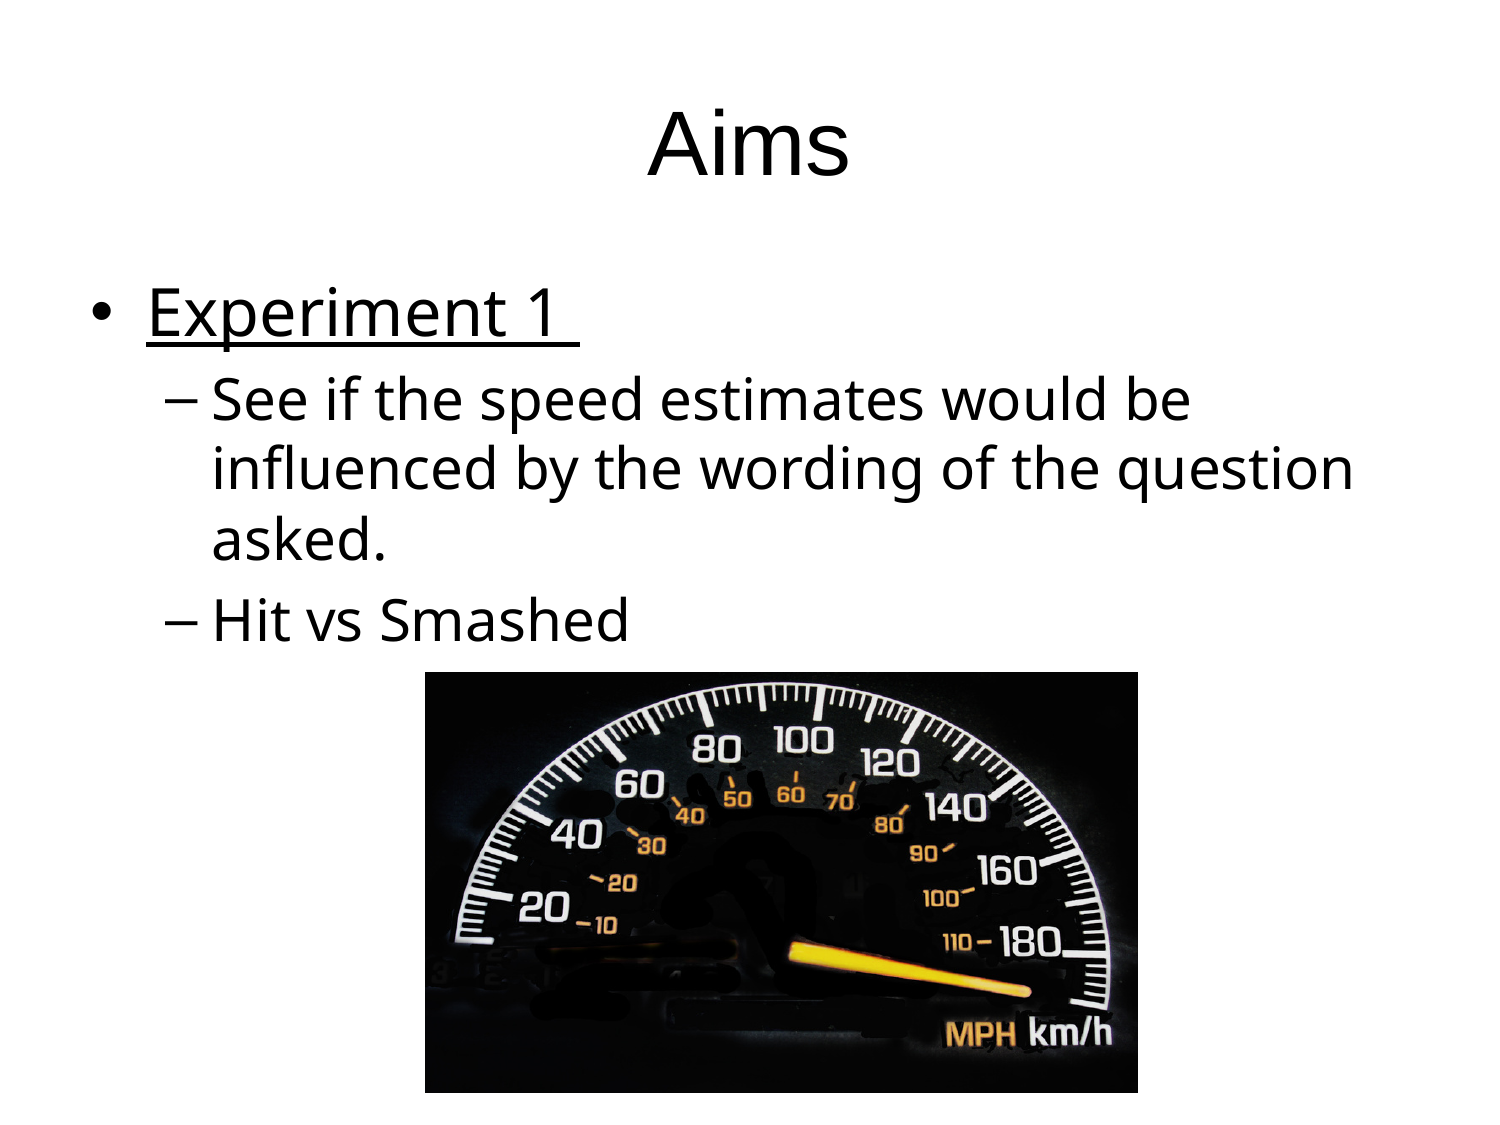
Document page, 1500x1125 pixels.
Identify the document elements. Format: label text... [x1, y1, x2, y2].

picture [424, 672, 1138, 1094]
title Aims [75, 45, 1425, 233]
list Experiment 1 See if the speed estimates would be influenced by the wording of the question asked. Hit vs Smashed [75, 262, 1425, 1005]
